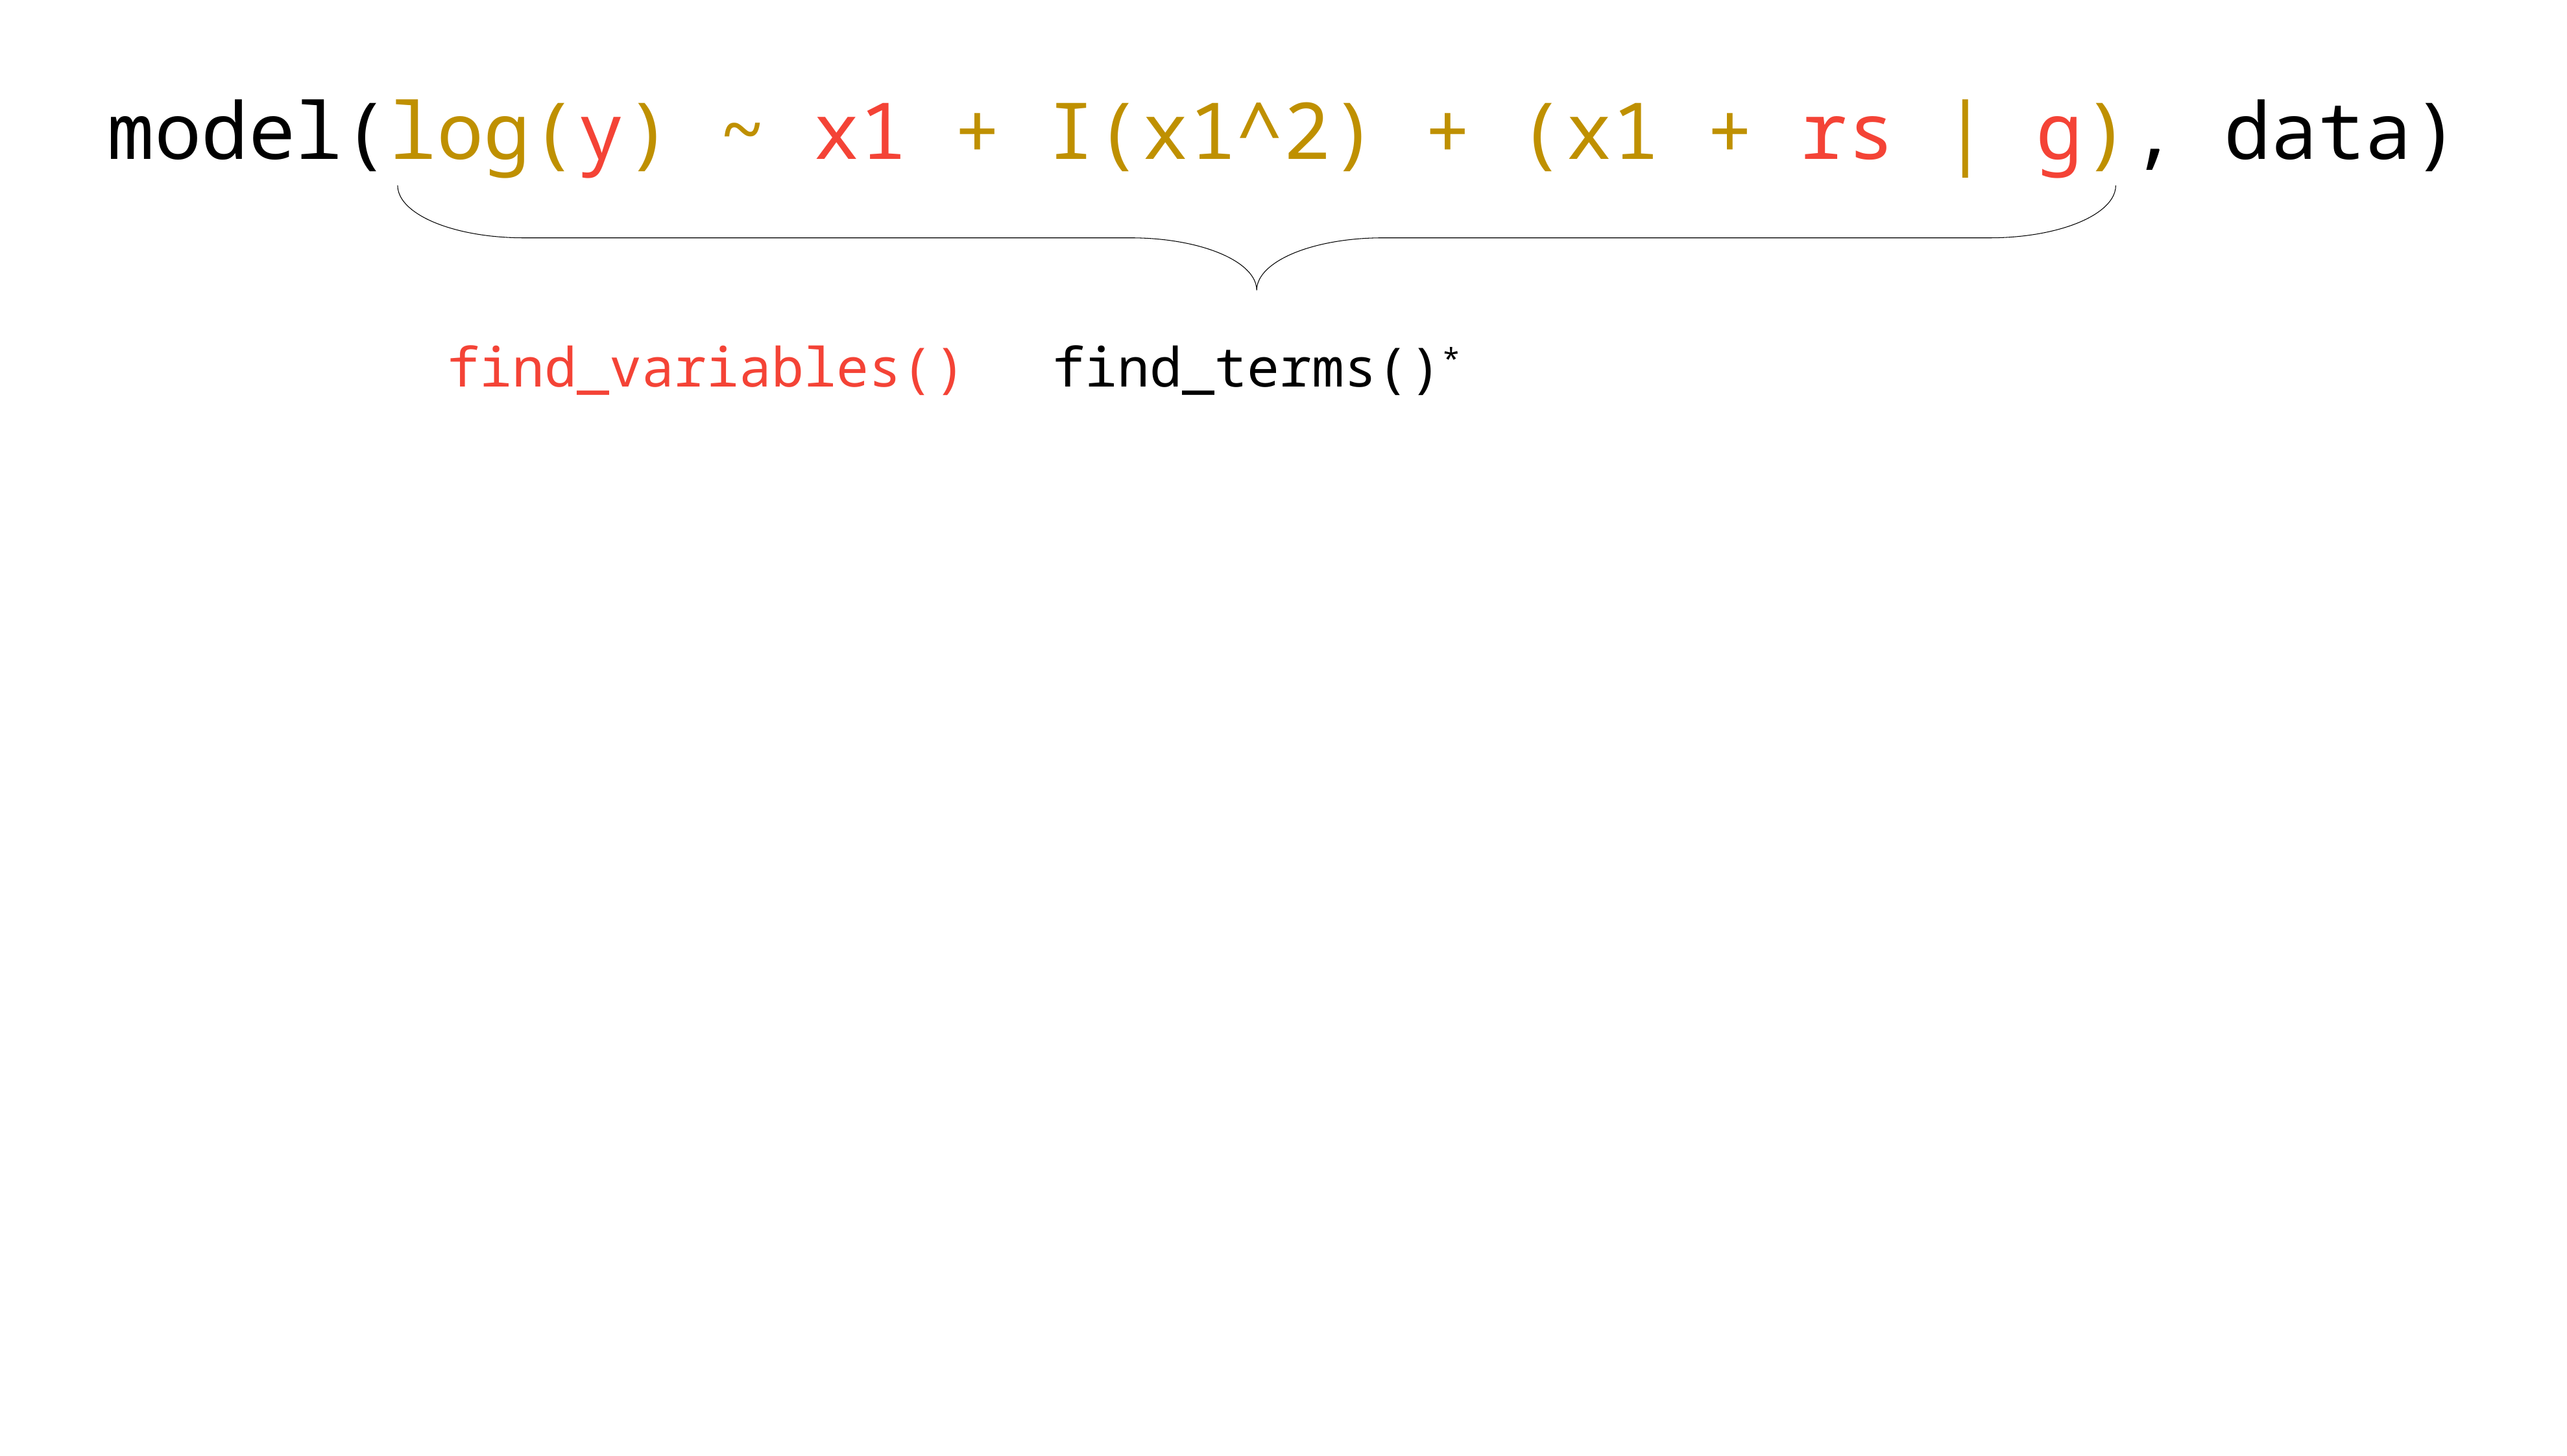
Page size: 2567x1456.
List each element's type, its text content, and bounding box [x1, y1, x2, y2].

text_box find_variables() [437, 328, 976, 403]
text_box [397, 185, 2116, 291]
text_box model(log(y) ~ x1 + I(x1^2) + (x1 + rs | g), data) [57, 75, 2510, 180]
text_box find_terms()* [1042, 328, 1471, 403]
